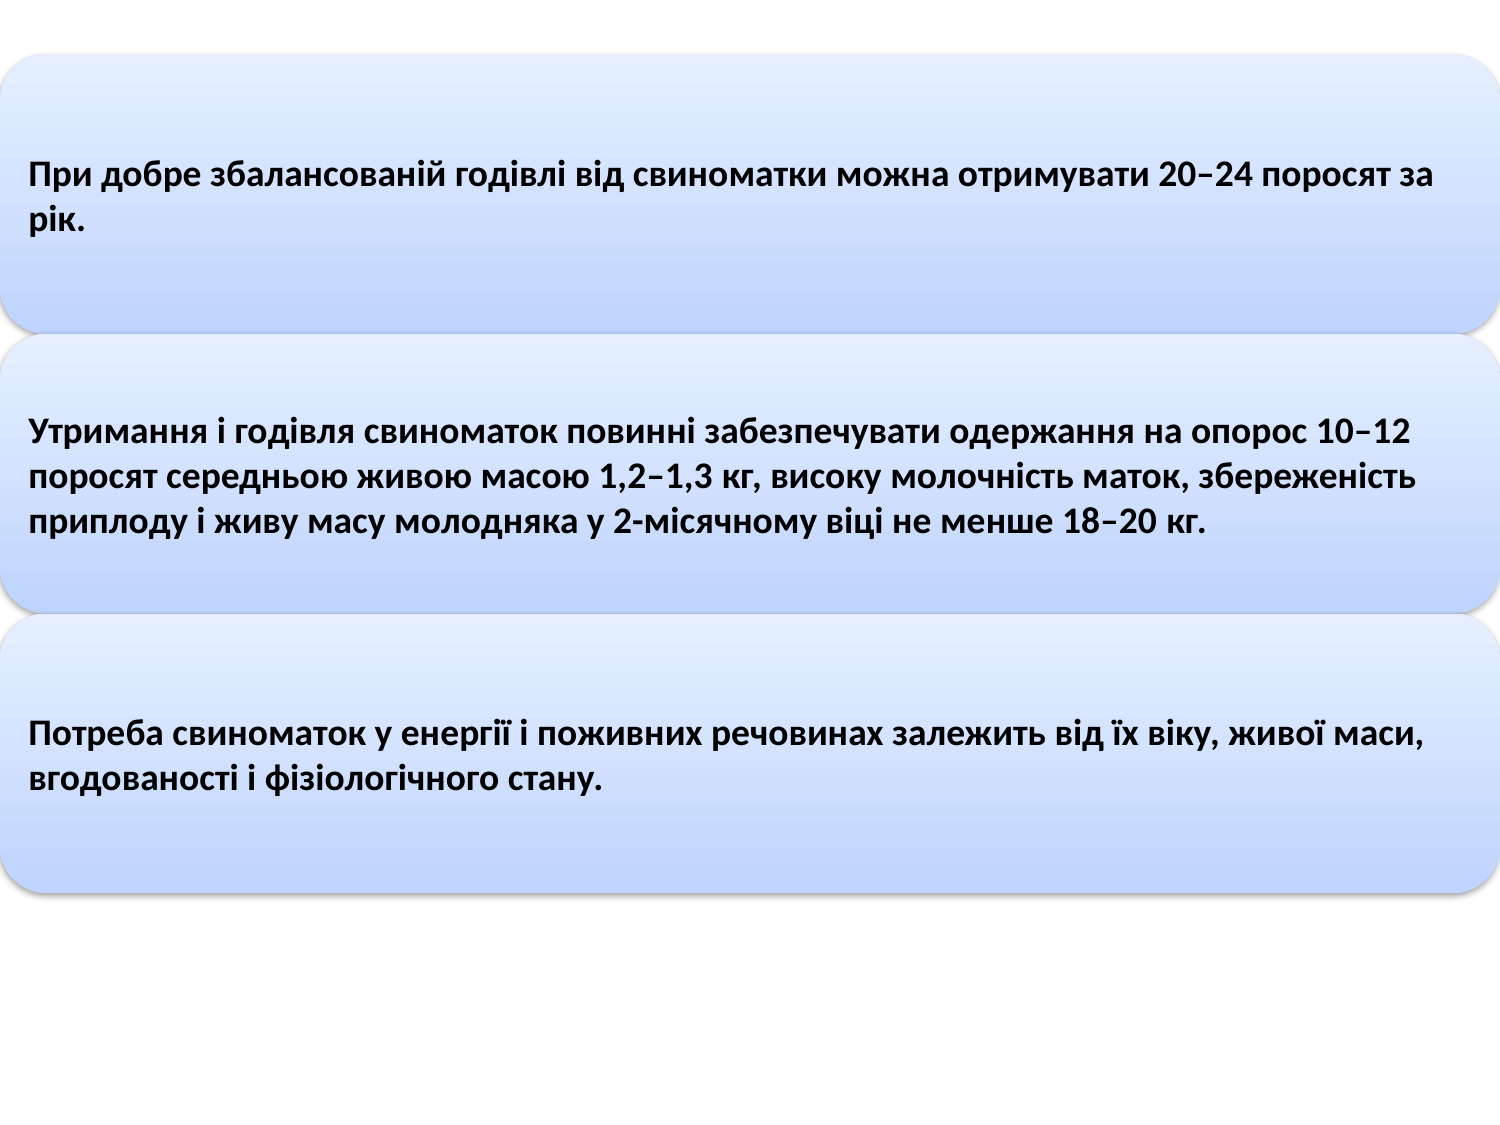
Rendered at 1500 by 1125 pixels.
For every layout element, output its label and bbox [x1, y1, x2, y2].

text_box [0, 54, 1500, 894]
